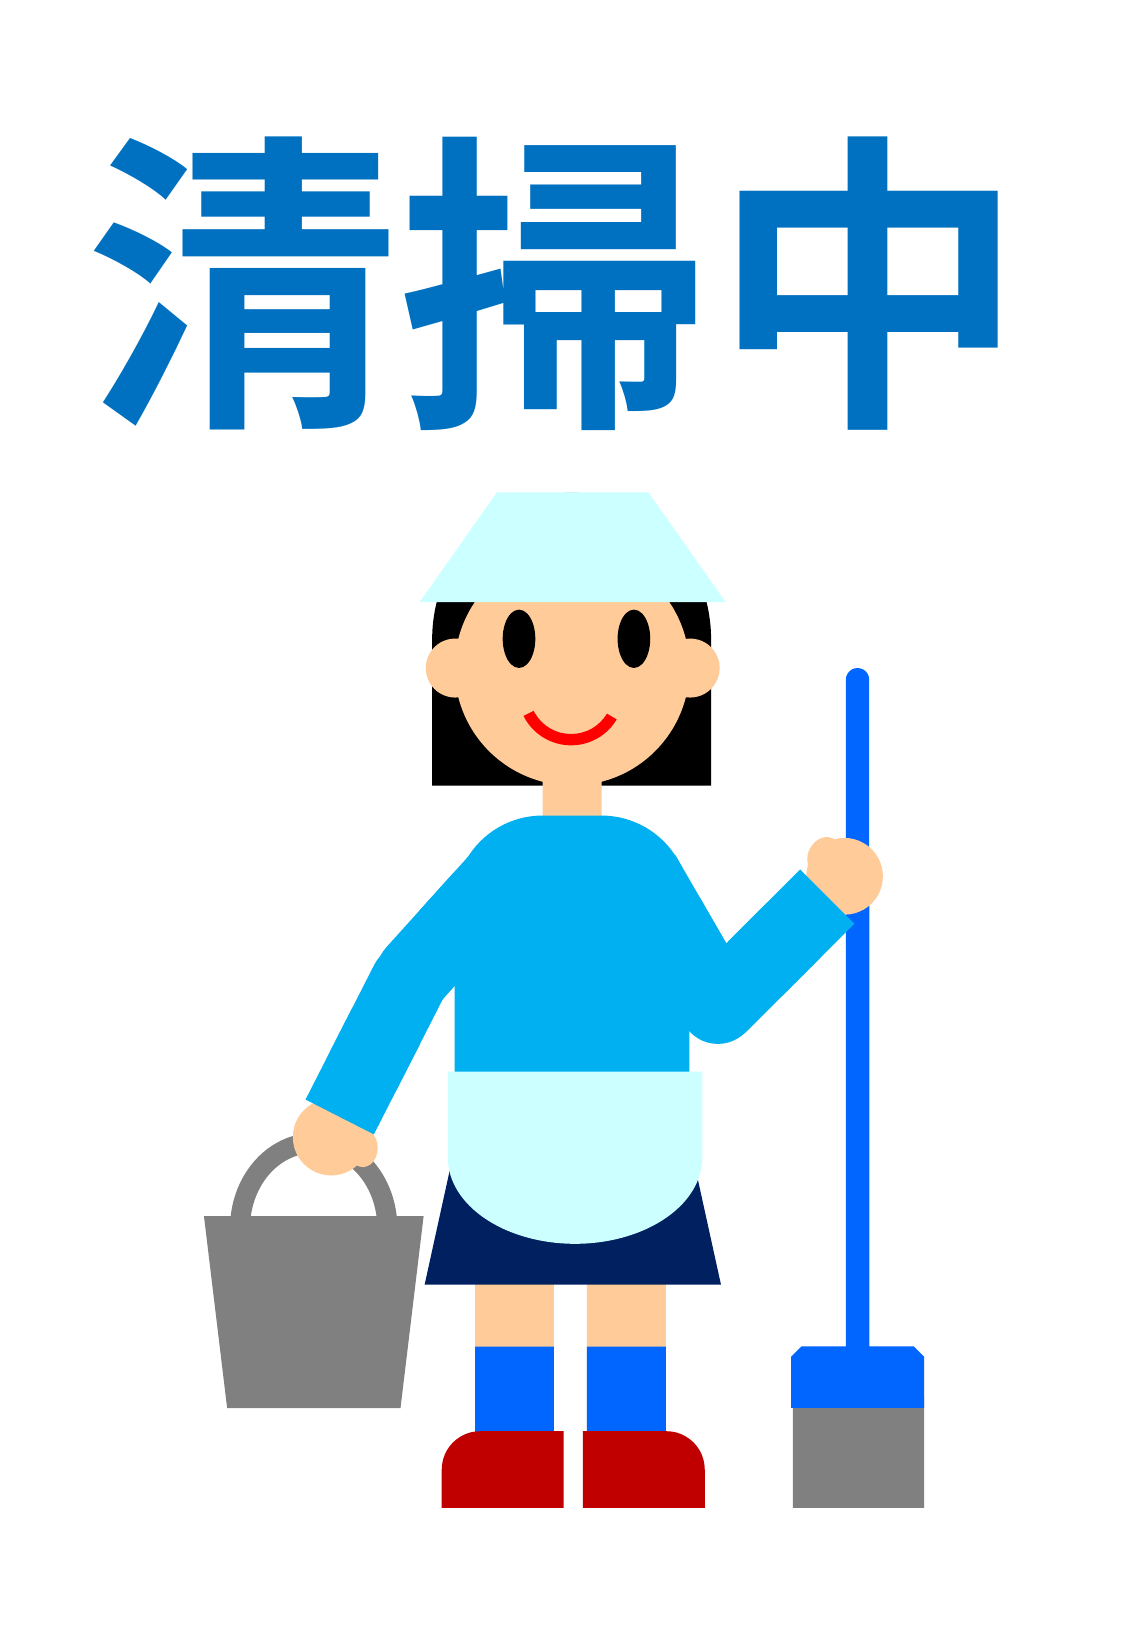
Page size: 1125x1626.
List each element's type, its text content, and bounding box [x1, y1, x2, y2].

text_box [203, 492, 925, 1509]
text_box 清掃中 [0, 82, 1125, 473]
